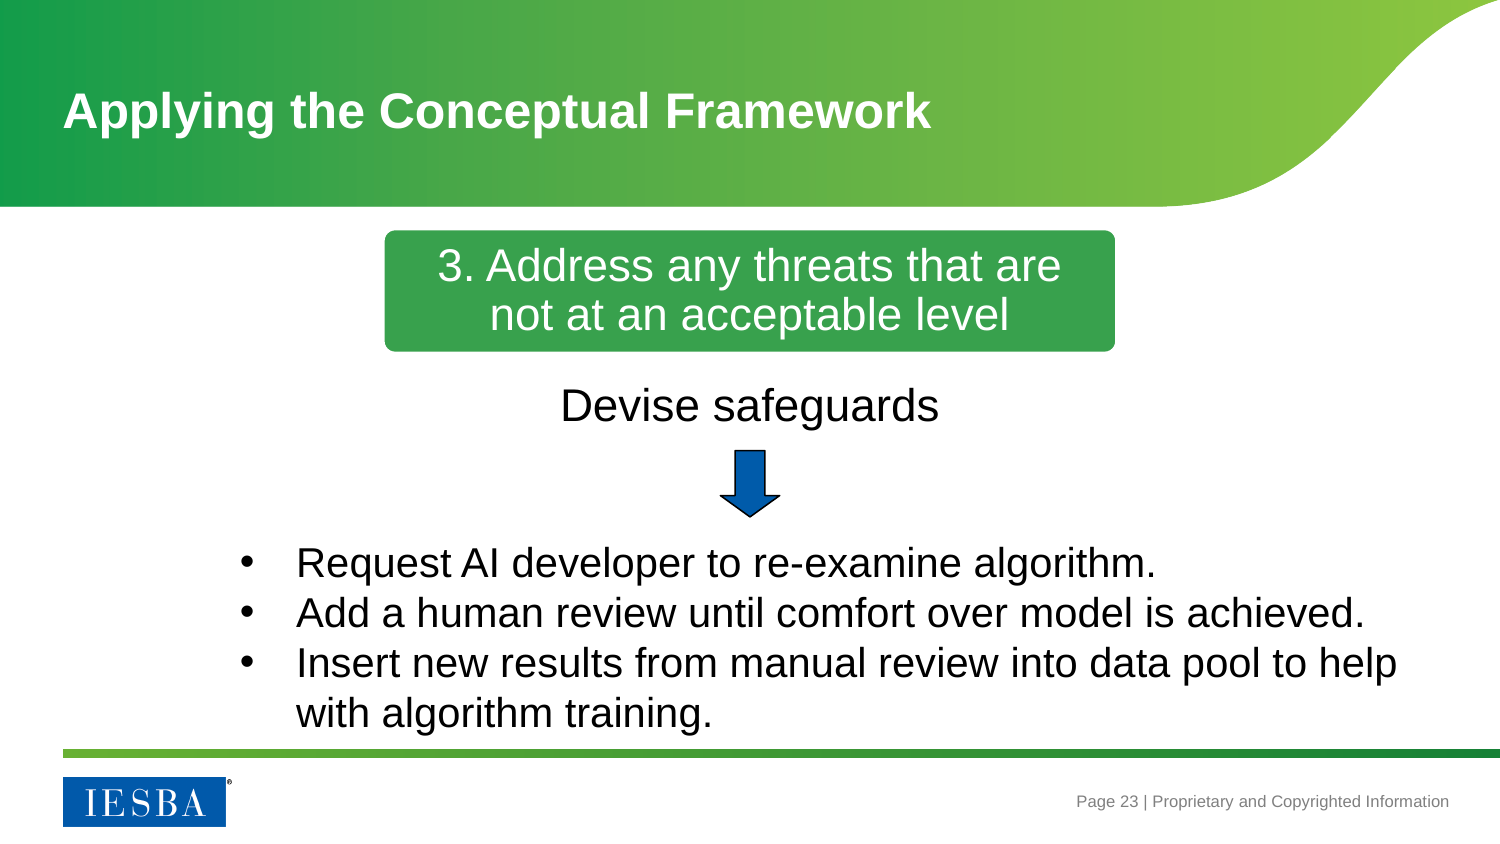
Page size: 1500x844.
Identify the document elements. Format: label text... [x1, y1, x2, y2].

picture [63, 777, 232, 827]
text_box Devise safeguards [545, 368, 955, 439]
title Applying the Conceptual Framework [62, 75, 1300, 142]
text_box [382, 227, 1118, 354]
picture [0, 0, 1500, 207]
text_box Request AI developer to re-examine algorithm. Add a human review until comfort over model is achieved. Insert new results from manual review into data pool to help with algorithm training. [225, 528, 1414, 744]
text_box [720, 450, 780, 517]
